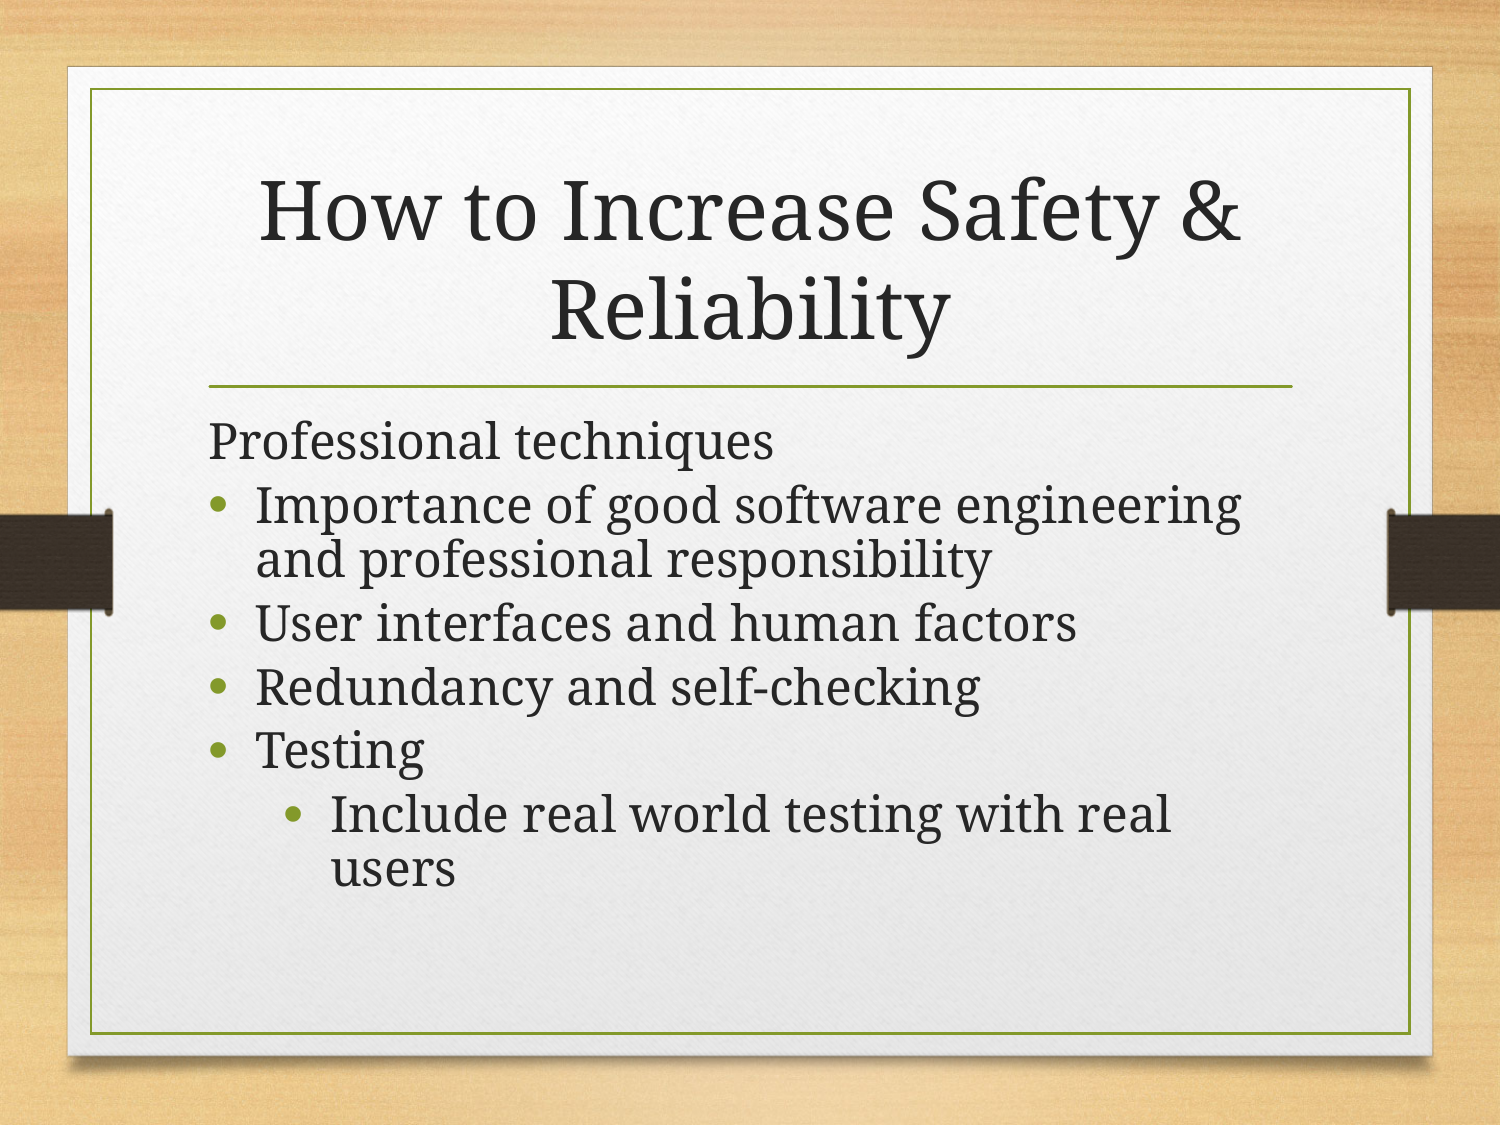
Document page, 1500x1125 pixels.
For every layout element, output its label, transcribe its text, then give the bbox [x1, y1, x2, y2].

picture [0, 0, 1500, 1125]
list Professional techniques Importance of good software engineering and professional responsibility User interfaces and human factors Redundancy and self-checking Testing Include real world testing with real users [193, 408, 1309, 974]
title How to Increase Safety & Reliability [193, 150, 1309, 365]
